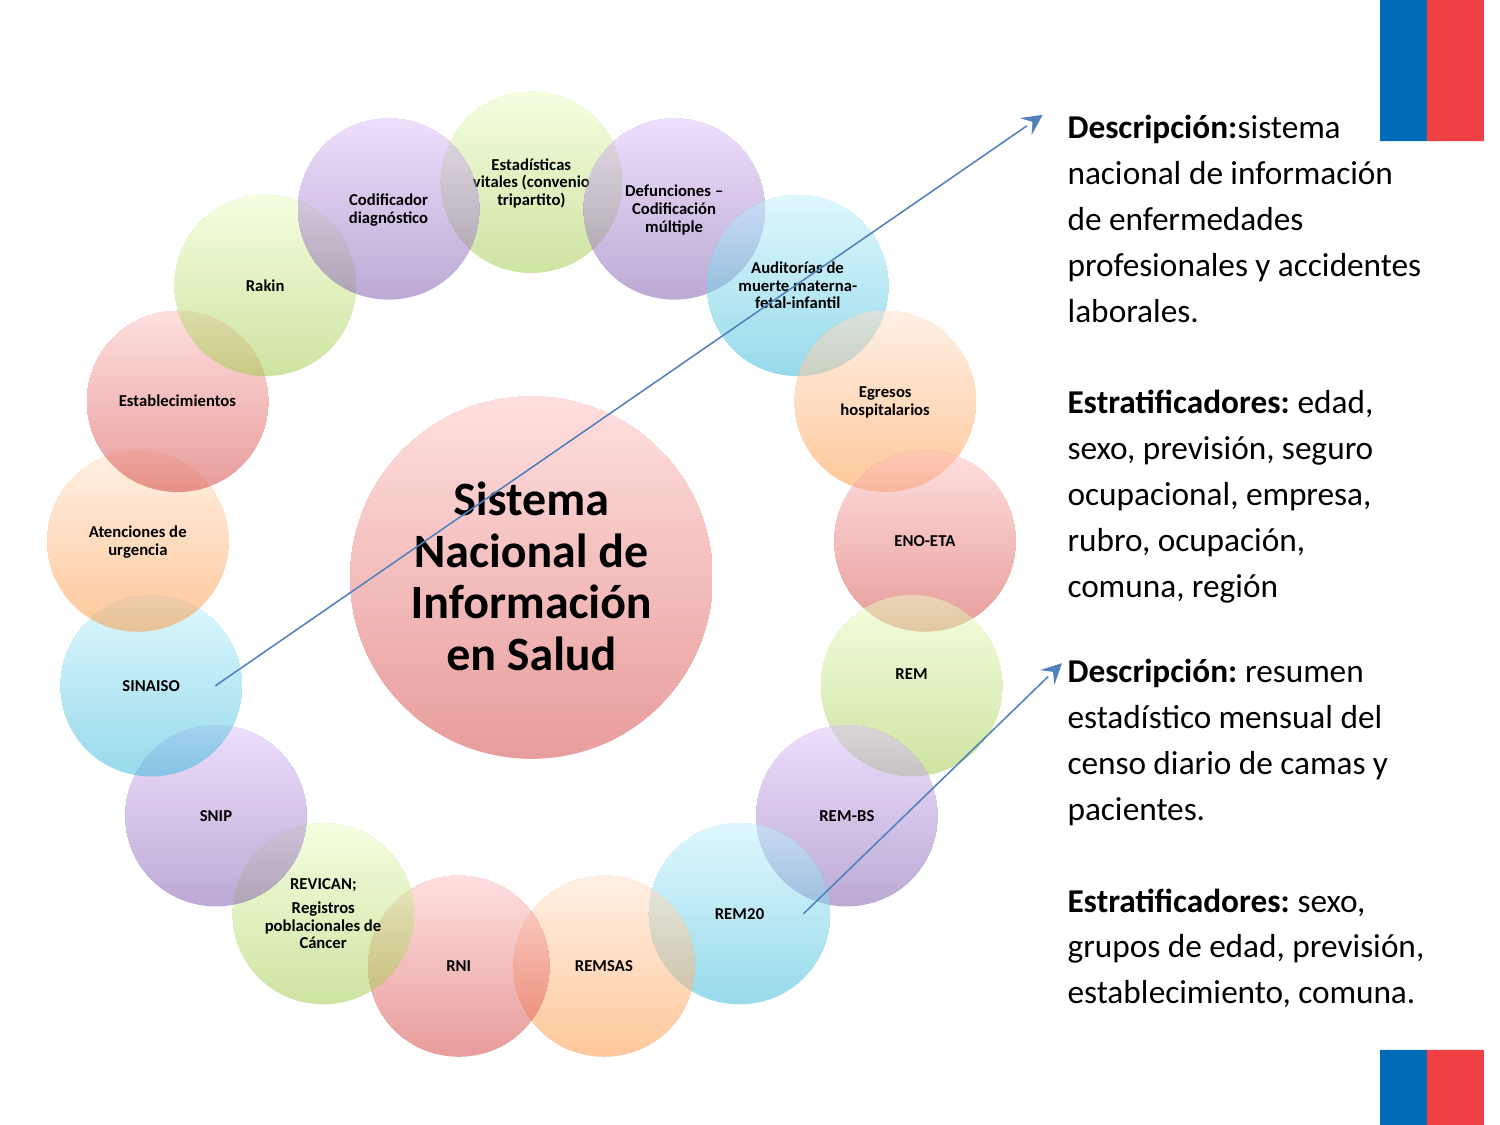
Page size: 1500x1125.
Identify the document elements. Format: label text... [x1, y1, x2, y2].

text_box Descripción:sistema nacional de información de enfermedades profesionales y accidentes laborales. Estratificadores: edad, sexo, previsión, seguro ocupacional, empresa, rubro, ocupación, comuna, región [1052, 91, 1444, 475]
text_box Descripción: resumen estadístico mensual del censo diario de camas y pacientes. Estratificadores: sexo, grupos de edad, previsión, establecimiento, comuna. [1052, 635, 1472, 1057]
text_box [803, 662, 1063, 914]
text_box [47, 91, 1016, 1057]
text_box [215, 114, 1044, 687]
